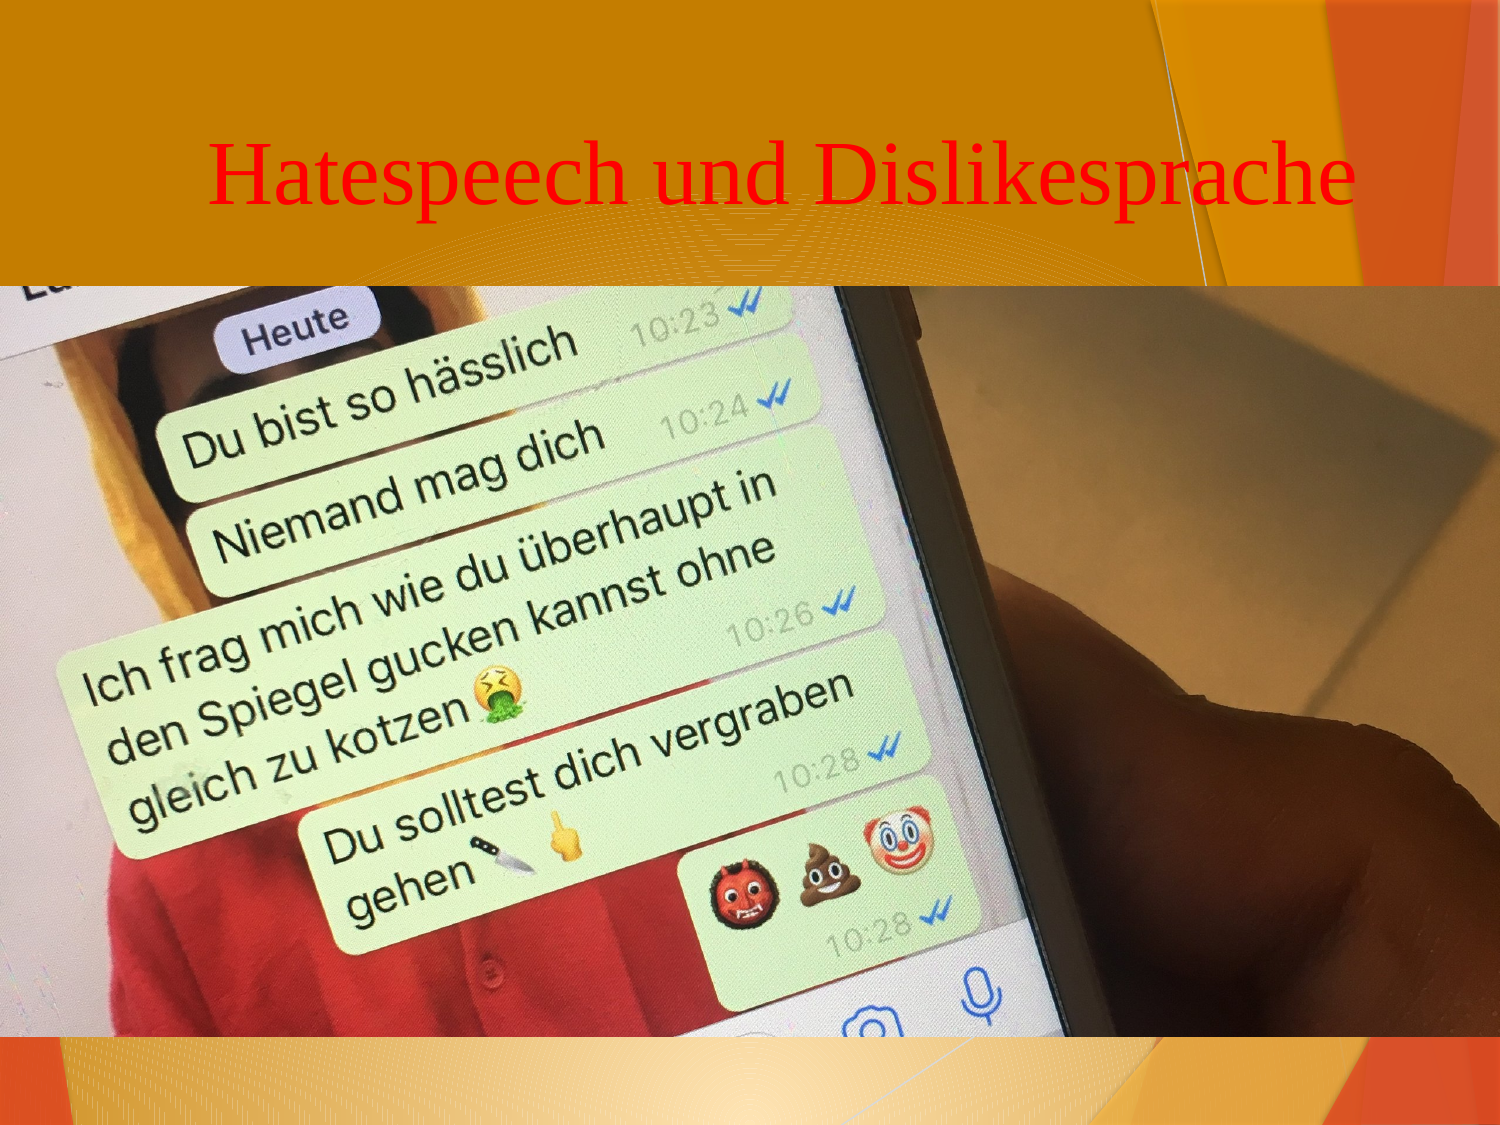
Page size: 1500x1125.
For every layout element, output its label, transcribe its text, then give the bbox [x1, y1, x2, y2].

text_box Hatespeech und Dislikesprache [192, 74, 1466, 261]
picture [0, 285, 1500, 1038]
